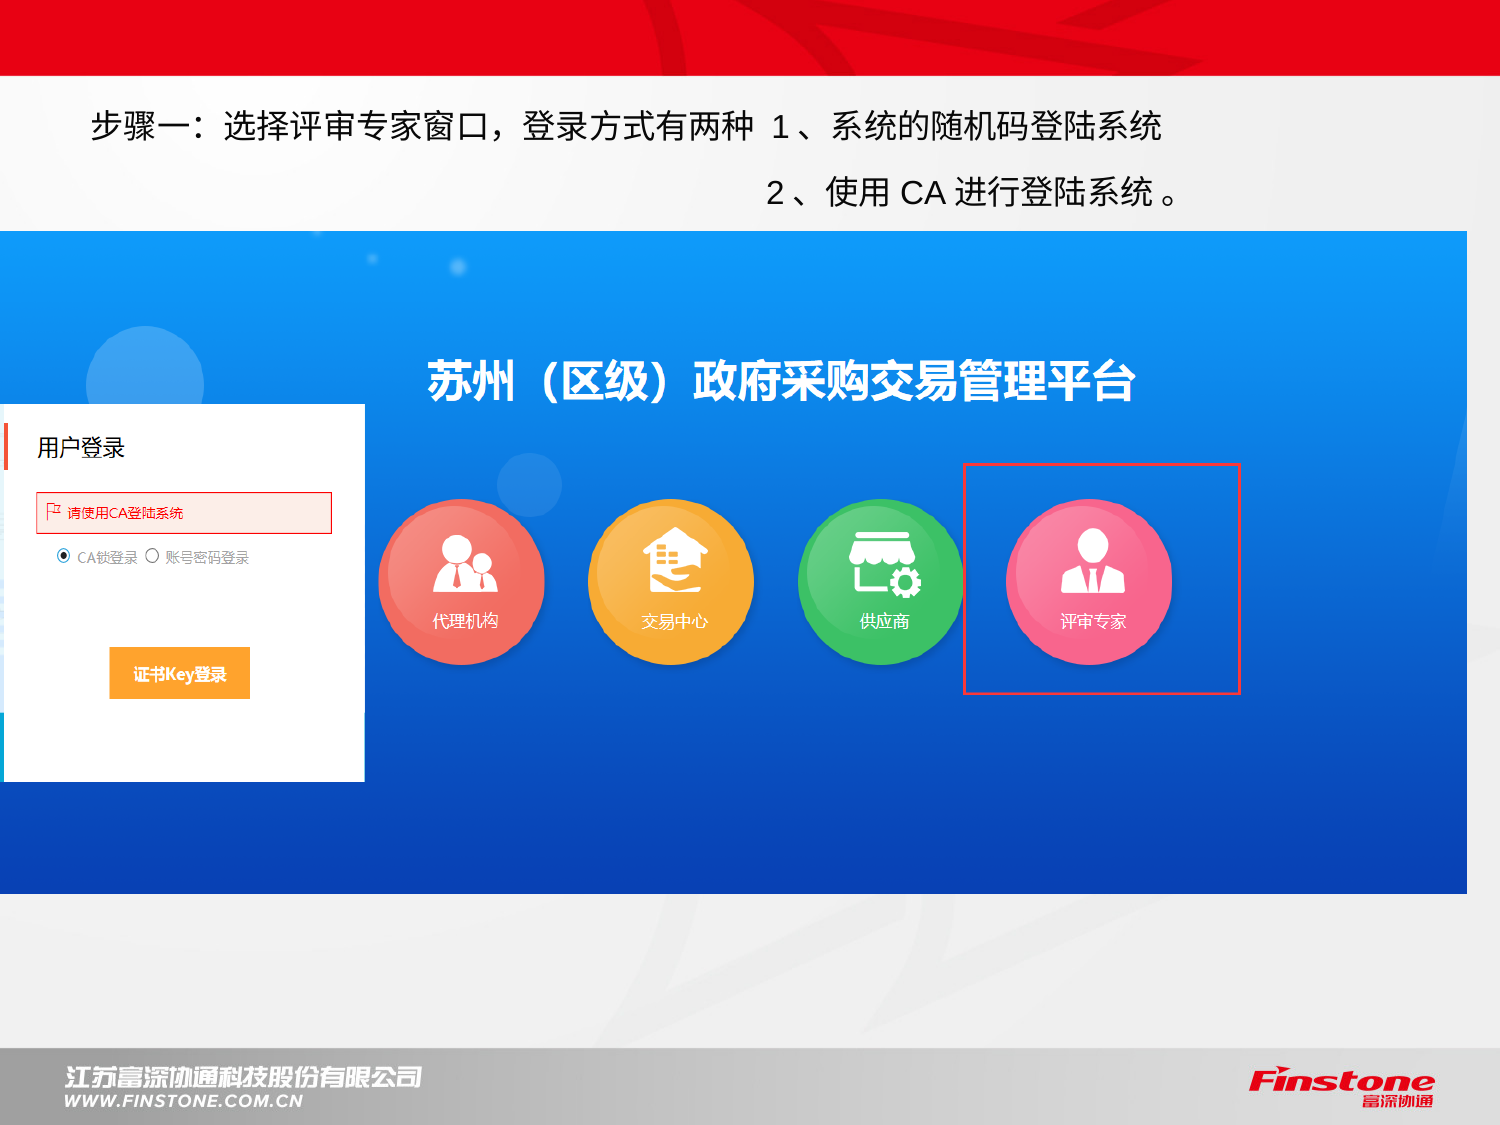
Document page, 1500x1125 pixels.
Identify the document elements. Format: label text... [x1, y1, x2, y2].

picture [0, 0, 1500, 1125]
text_box 步骤一：选择评审专家窗口，登录方式有两种 1、系统的随机码登陆系统 2、使用CA进行登陆系统 。 [0, 77, 1463, 230]
